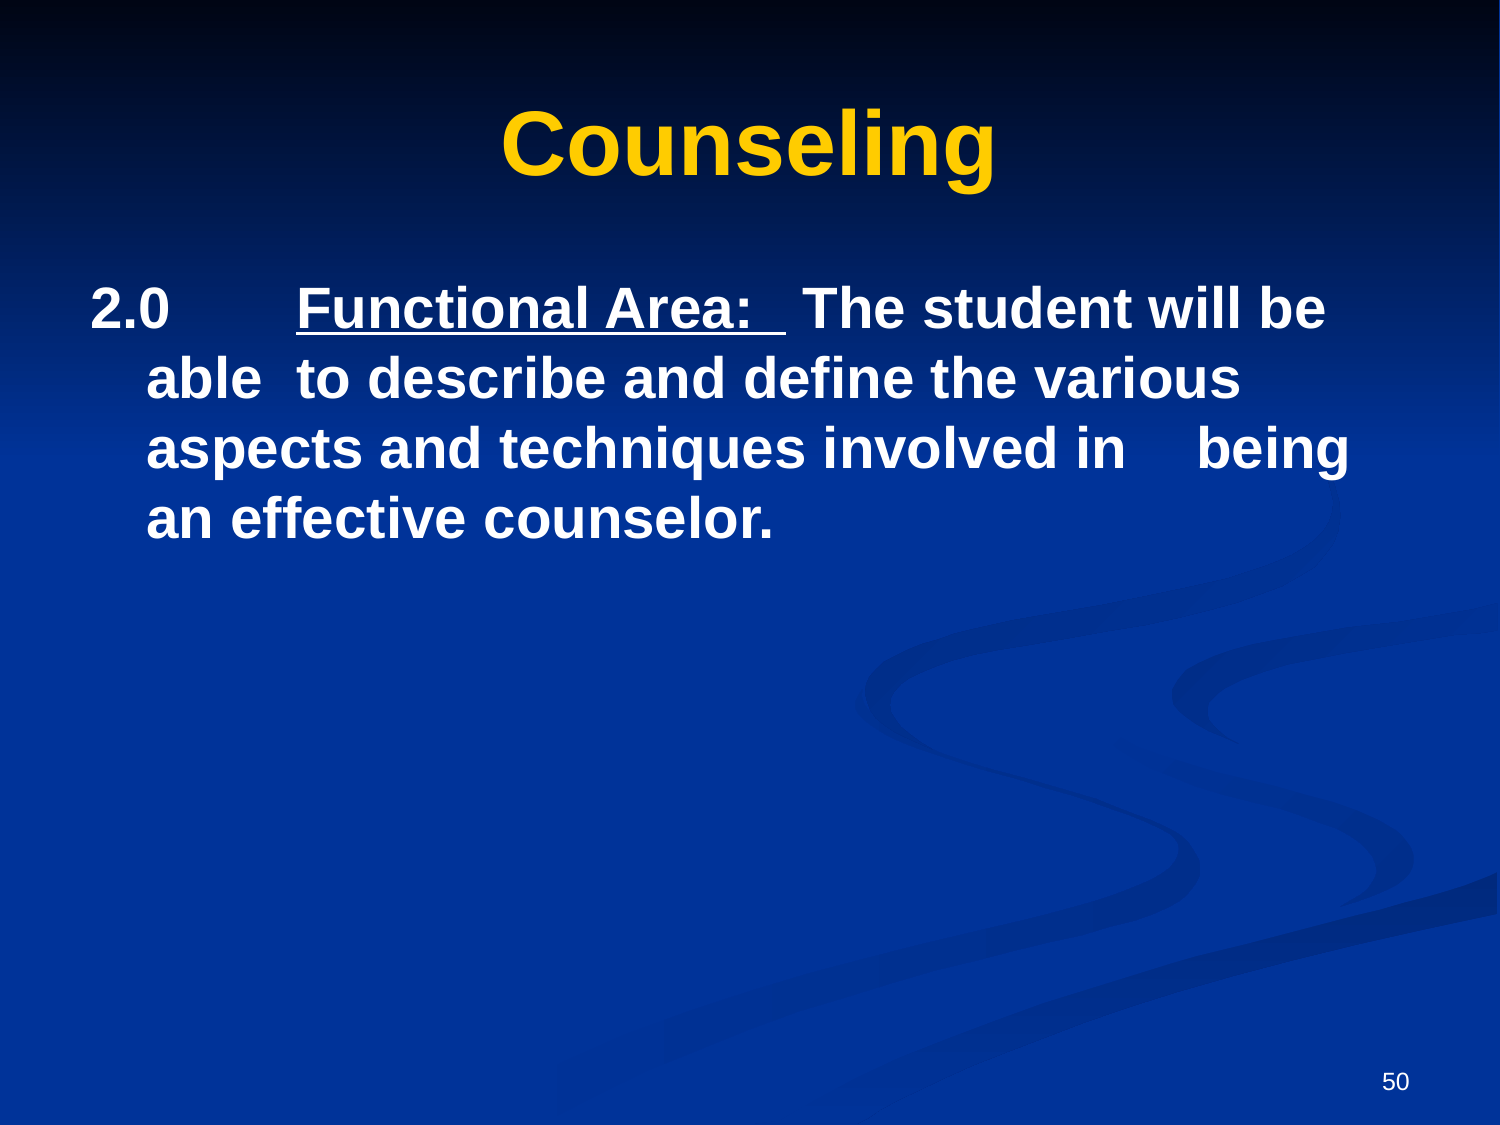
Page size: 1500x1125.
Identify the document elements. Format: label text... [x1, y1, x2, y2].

slide_number 50 [1074, 1024, 1426, 1104]
title Counseling [74, 44, 1426, 233]
list 2.0 Functional Area: The student will be able to describe and define the various aspects and techniques involved in being an effective counselor. [74, 262, 1426, 1006]
